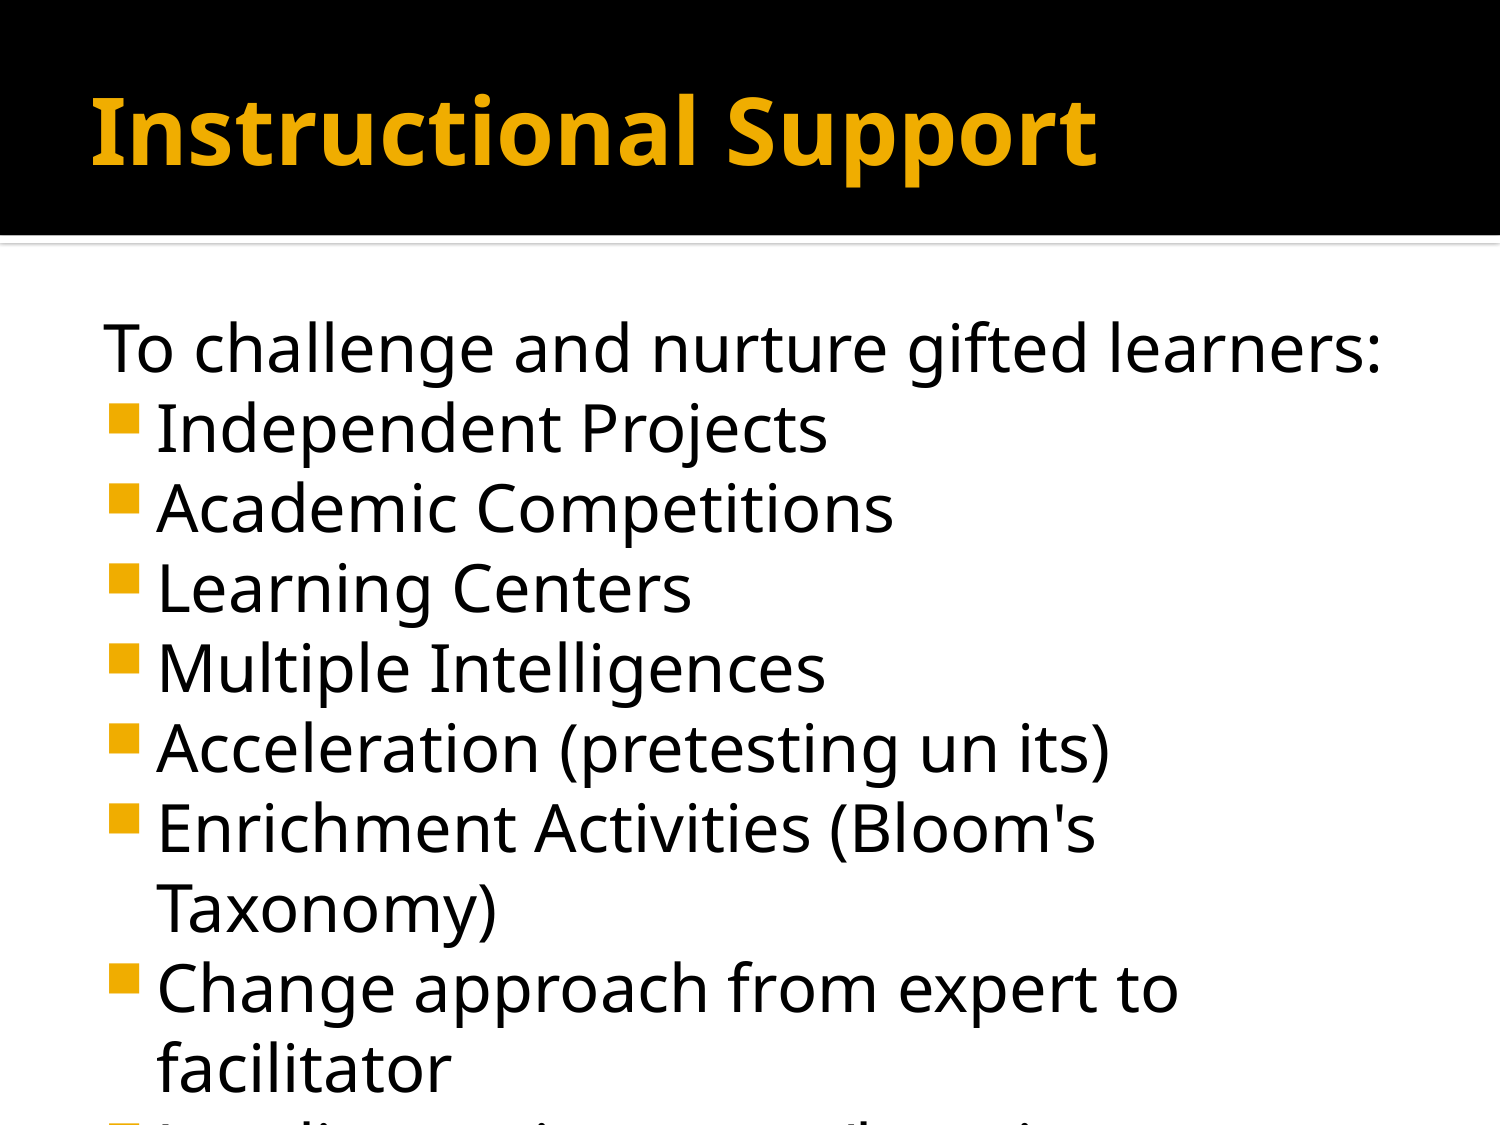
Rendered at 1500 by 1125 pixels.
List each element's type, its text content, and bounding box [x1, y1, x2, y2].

list To challenge and nurture gifted learners: Independent Projects Academic Competitions Learning Centers Multiple Intelligences Acceleration (pretesting un its) Enrichment Activities (Bloom's Taxonomy) Change approach from expert to facilitator Leveling assignments/learning outcomes [75, 291, 1425, 1050]
title Instructional Support [75, 25, 1425, 231]
